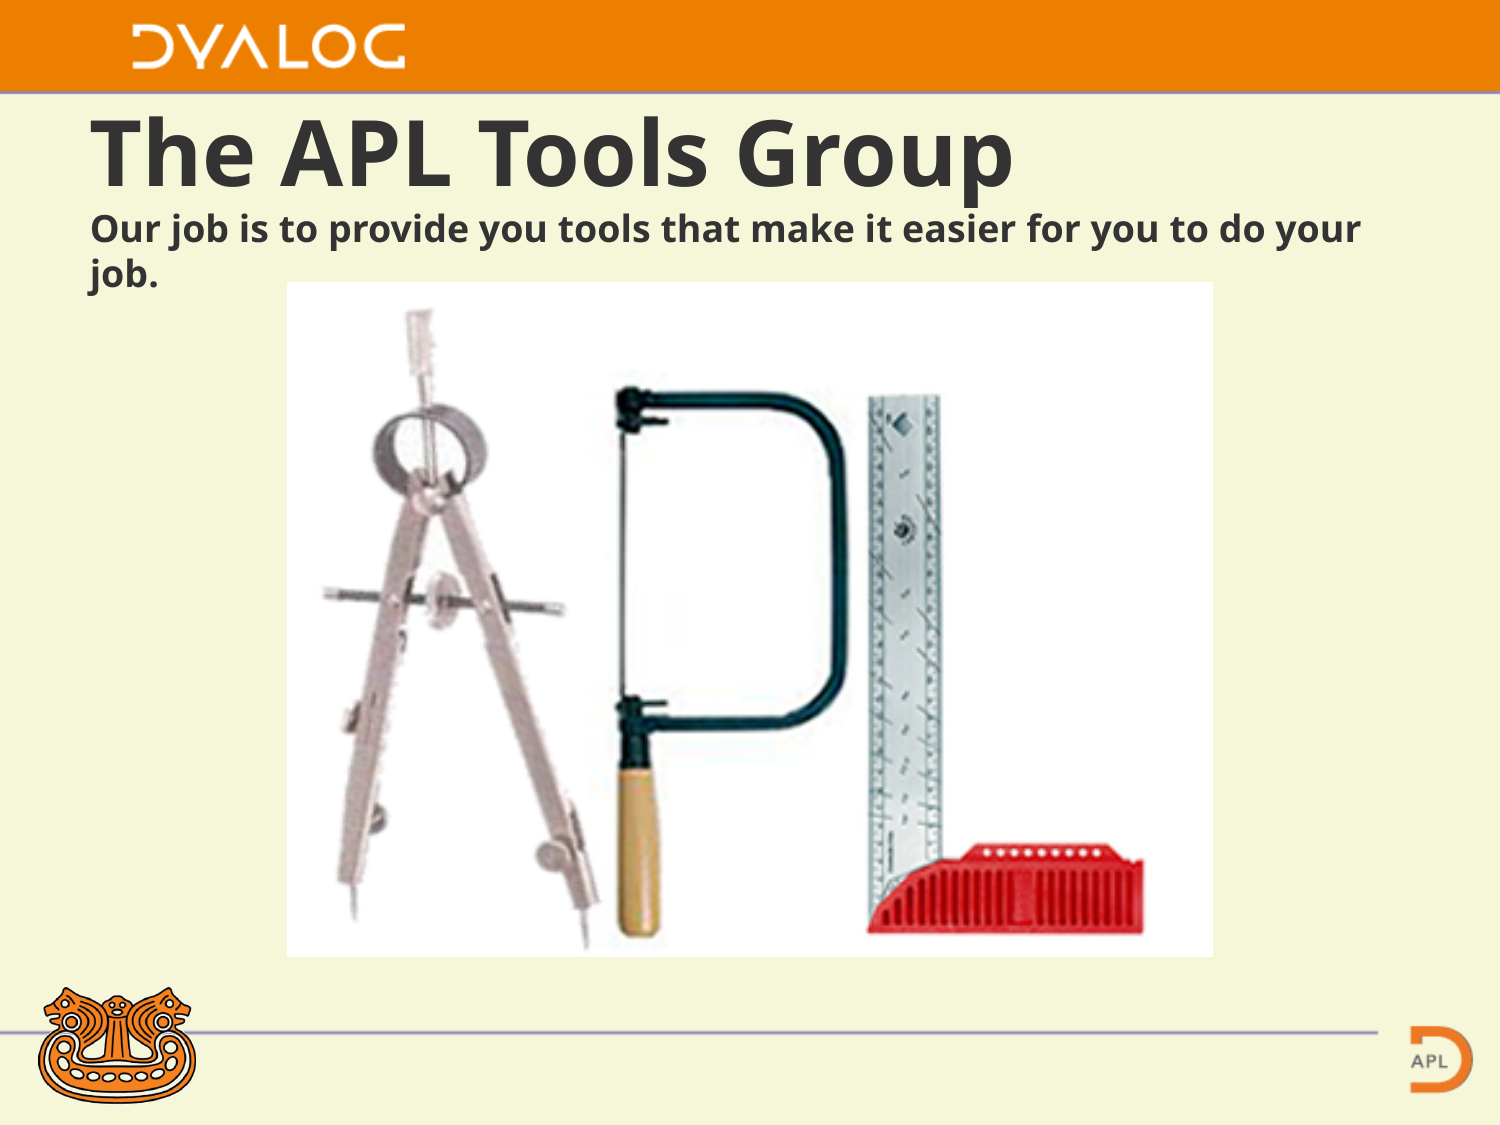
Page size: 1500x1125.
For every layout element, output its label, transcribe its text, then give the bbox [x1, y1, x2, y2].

title The APL Tools Group Our job is to provide you tools that make it easier for you to do your job. [75, 87, 1425, 233]
picture [0, 0, 1500, 1125]
